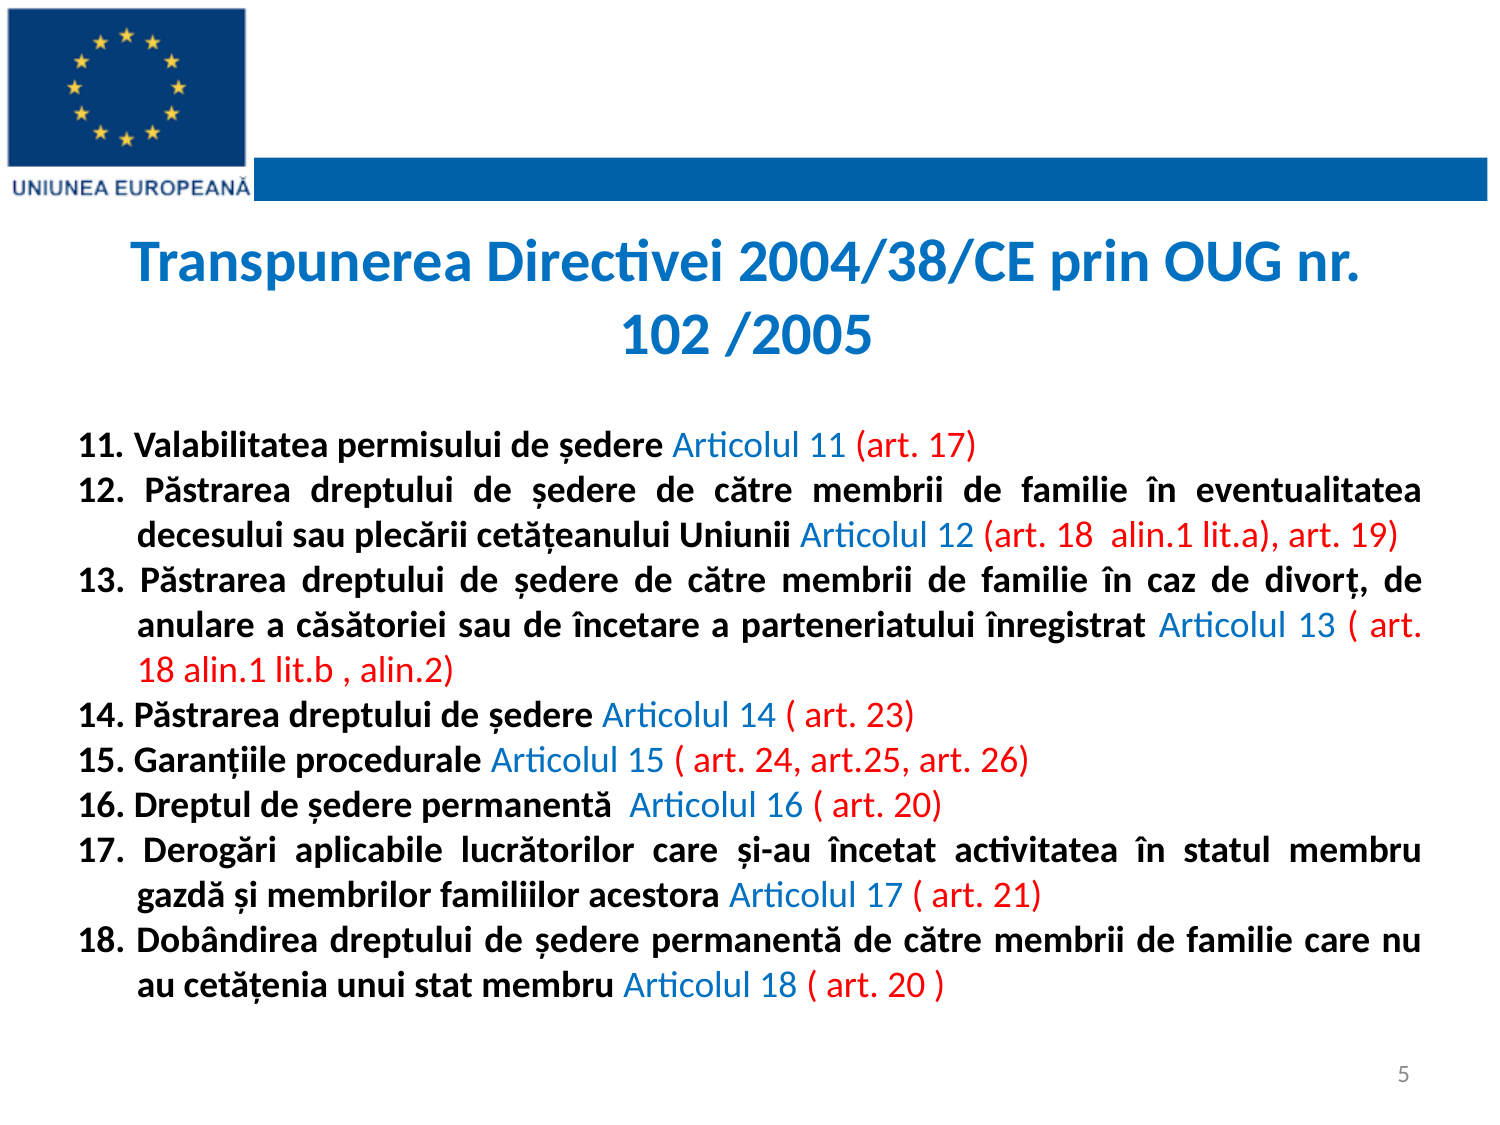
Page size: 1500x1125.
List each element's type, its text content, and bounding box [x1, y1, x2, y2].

picture [0, 7, 254, 204]
slide_number 5 [1074, 1042, 1425, 1103]
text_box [257, 157, 1488, 202]
text_box 11. Valabilitatea permisului de ședere Articolul 11 (art. 17) 12. Păstrarea dreptului de ședere de către membrii de familie în eventualitatea decesului sau plecării cetățeanului Uniunii Articolul 12 (art. 18 alin.1 lit.a), art. 19) 13. Păstrarea dreptului de ședere de către membrii de familie în caz de divorț, de anulare a căsătoriei sau de încetare a parteneriatului înregistrat Articolul 13 ( art. 18 alin.1 lit.b , alin.2) 14. Păstrarea dreptului de ședere Articolul 14 ( art. 23) 15. Garanțiile procedurale Articolul 15 ( art. 24, art.25, art. 26) 16. Dreptul de ședere permanentă Articolul 16 ( art. 20) 17. Derogări aplicabile lucrătorilor care și-au încetat activitatea în statul membru gazdă și membrilor familiilor acestora Articolul 17 ( art. 21) 18. Dobândirea dreptului de ședere permanentă de către membrii de familie care nu au cetățenia unui stat membru Articolul 18 ( art. 20 ) [62, 412, 1438, 1080]
text_box Transpunerea Directivei 2004/38/CE prin OUG nr. 102 /2005 [72, 212, 1423, 375]
